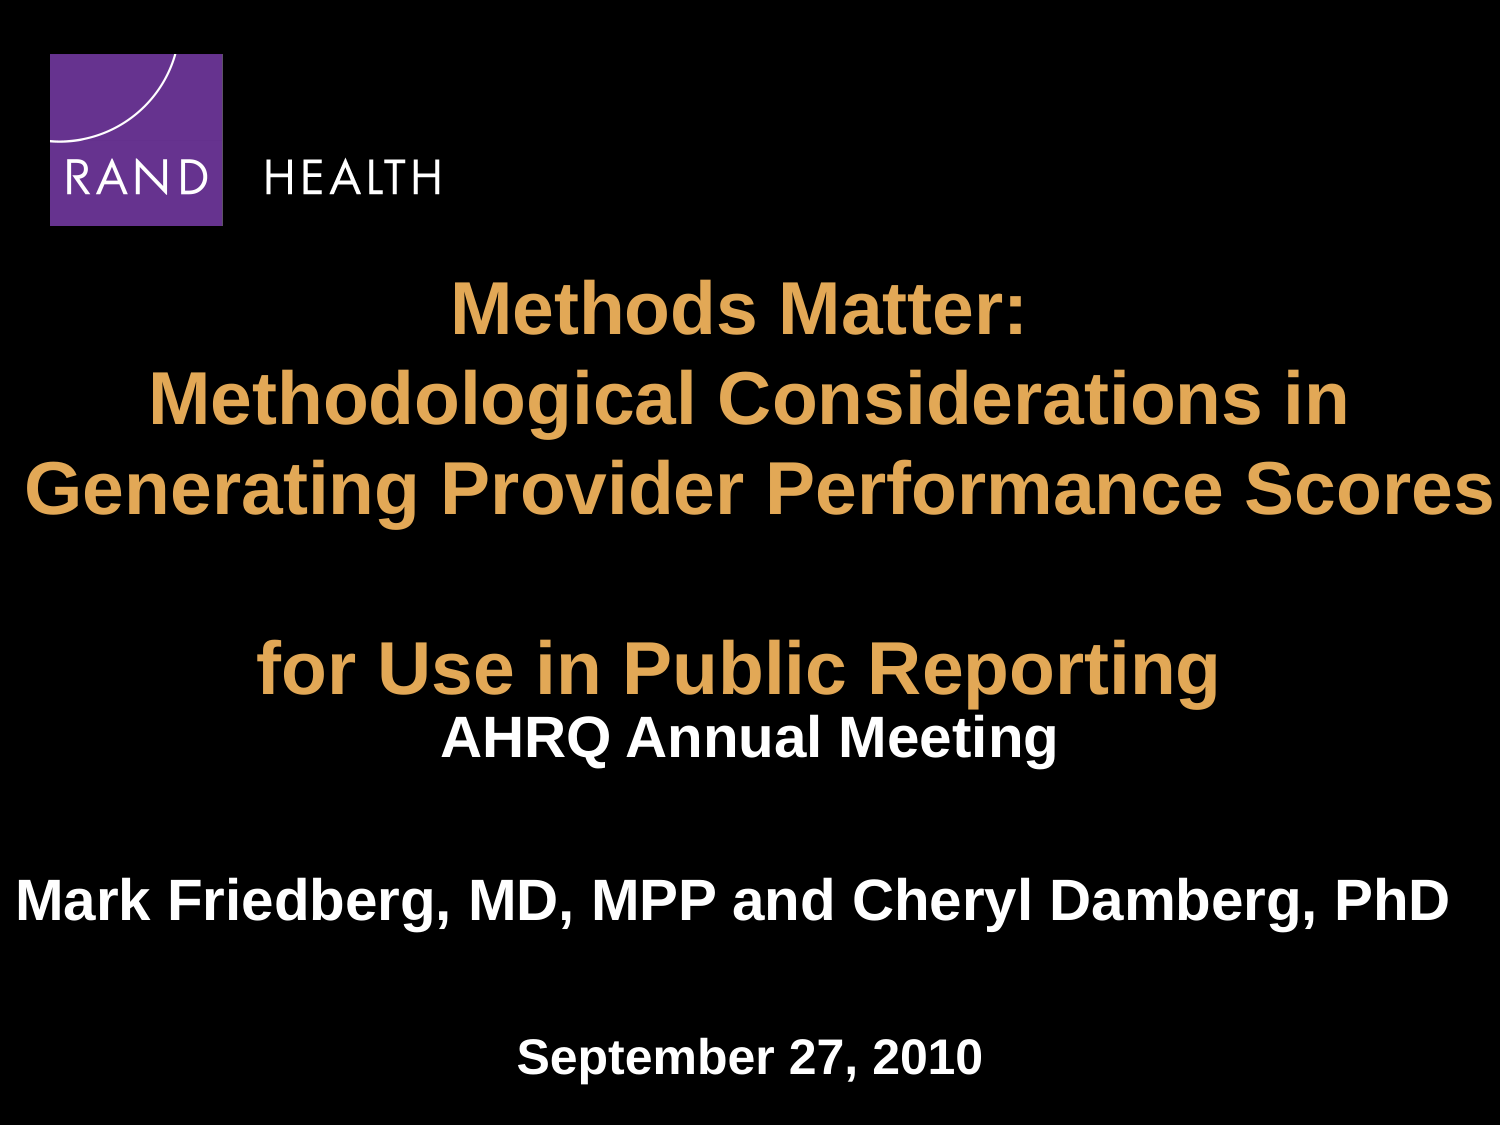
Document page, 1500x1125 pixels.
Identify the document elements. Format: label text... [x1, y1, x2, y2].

picture [50, 54, 442, 226]
subtitle AHRQ Annual Meeting Mark Friedberg, MD, MPP and Cheryl Damberg, PhD September 27, 2010 [0, 691, 1500, 980]
title Methods Matter: Methodological Considerations in Generating Provider Performance Scores for Use in Public Reporting [0, 259, 1500, 448]
